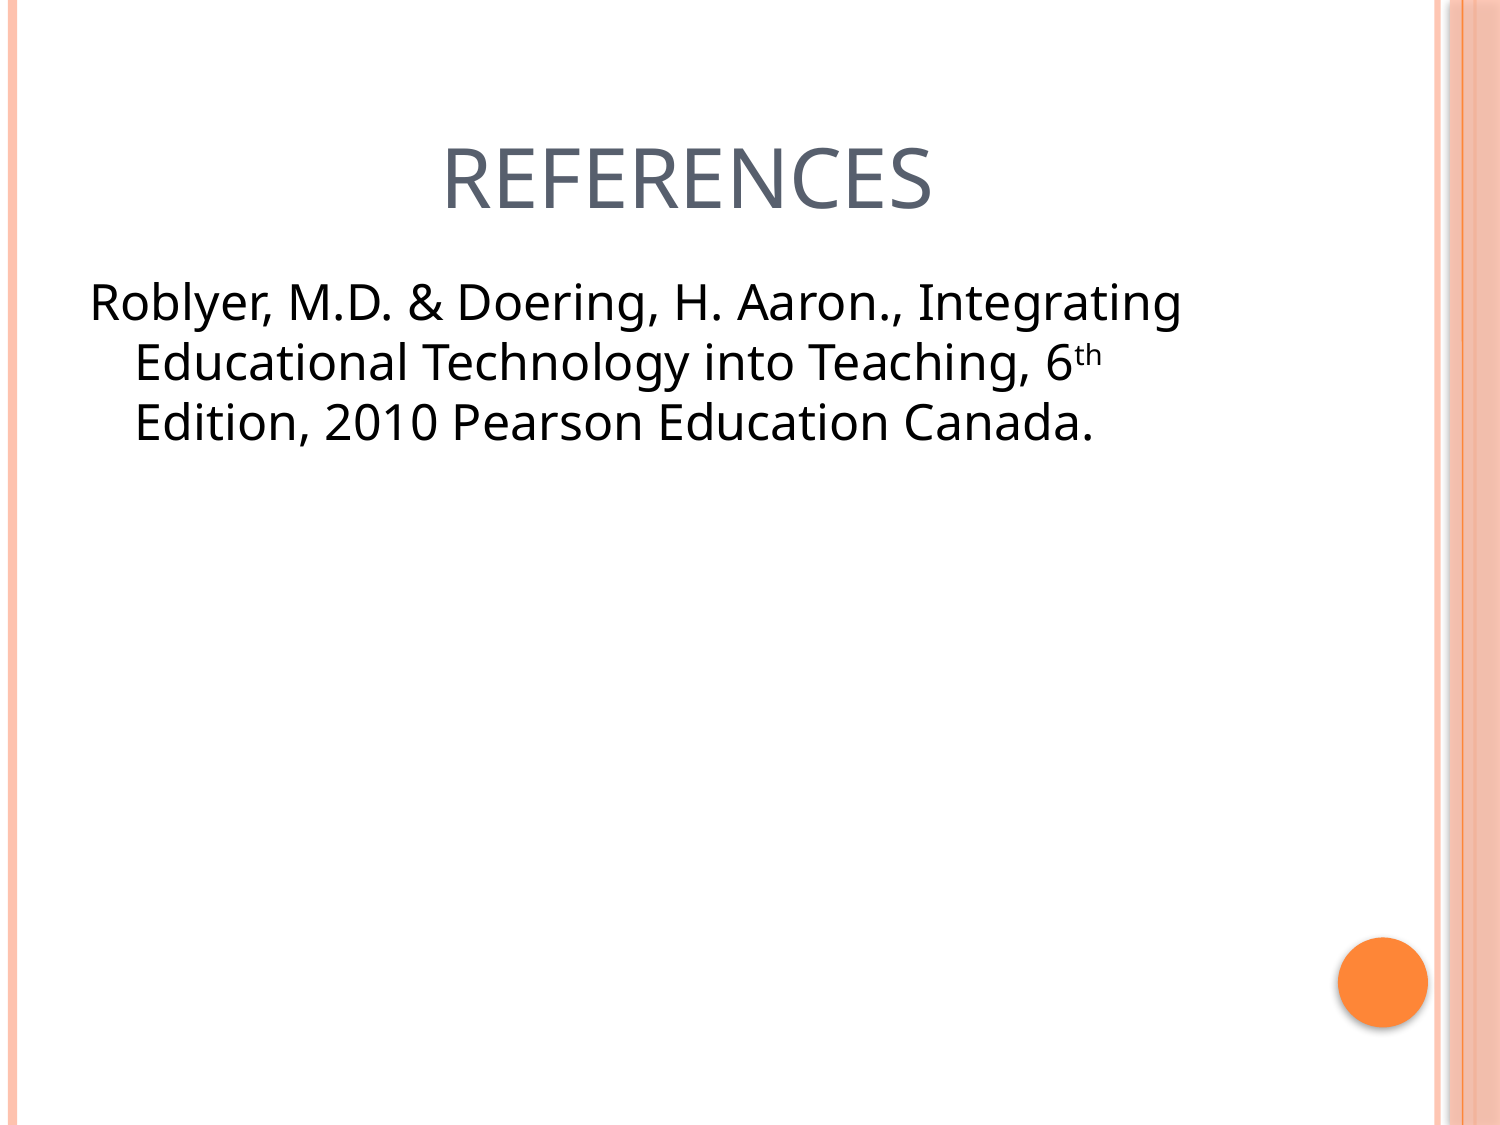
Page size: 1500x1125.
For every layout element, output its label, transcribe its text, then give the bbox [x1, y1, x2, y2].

list Roblyer, M.D. & Doering, H. Aaron., Integrating Educational Technology into Teaching, 6th Edition, 2010 Pearson Education Canada. [75, 262, 1300, 1062]
title References [75, 45, 1300, 233]
